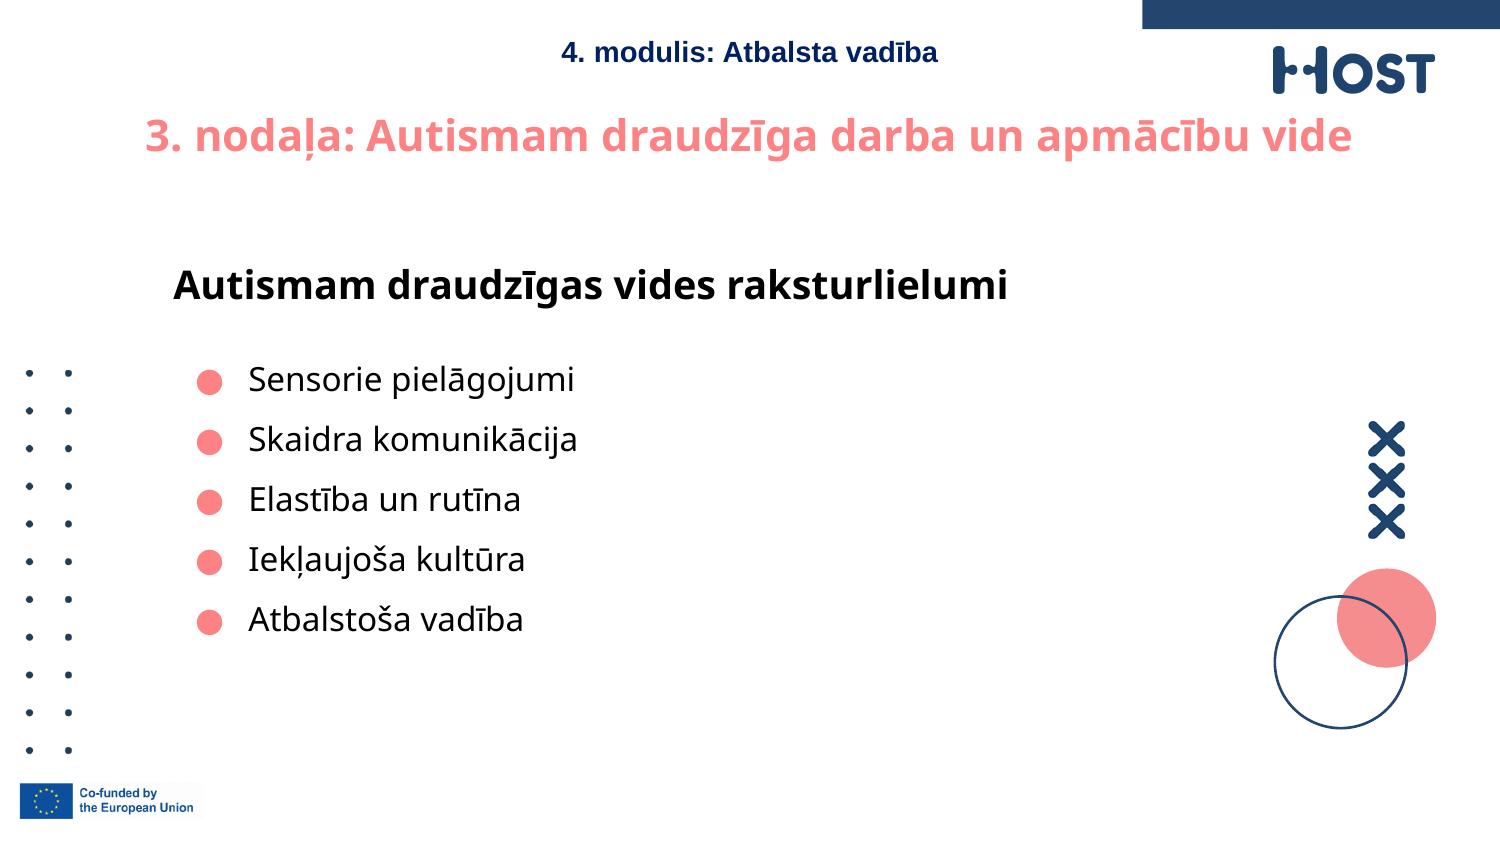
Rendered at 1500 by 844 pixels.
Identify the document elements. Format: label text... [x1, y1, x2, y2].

picture [1368, 421, 1405, 539]
text_box 4. modulis: Atbalsta vadība [545, 13, 955, 71]
picture [0, 370, 204, 820]
picture [1273, 46, 1435, 94]
list Autismam draudzīgas vides raksturlielumi Sensorie pielāgojumi Skaidra komunikācija Elastība un rutīna Iekļaujoša kultūra Atbalstoša vadība [158, 221, 1241, 675]
title 3. nodaļa: Autismam draudzīga darba un apmācību vide [83, 92, 1417, 182]
